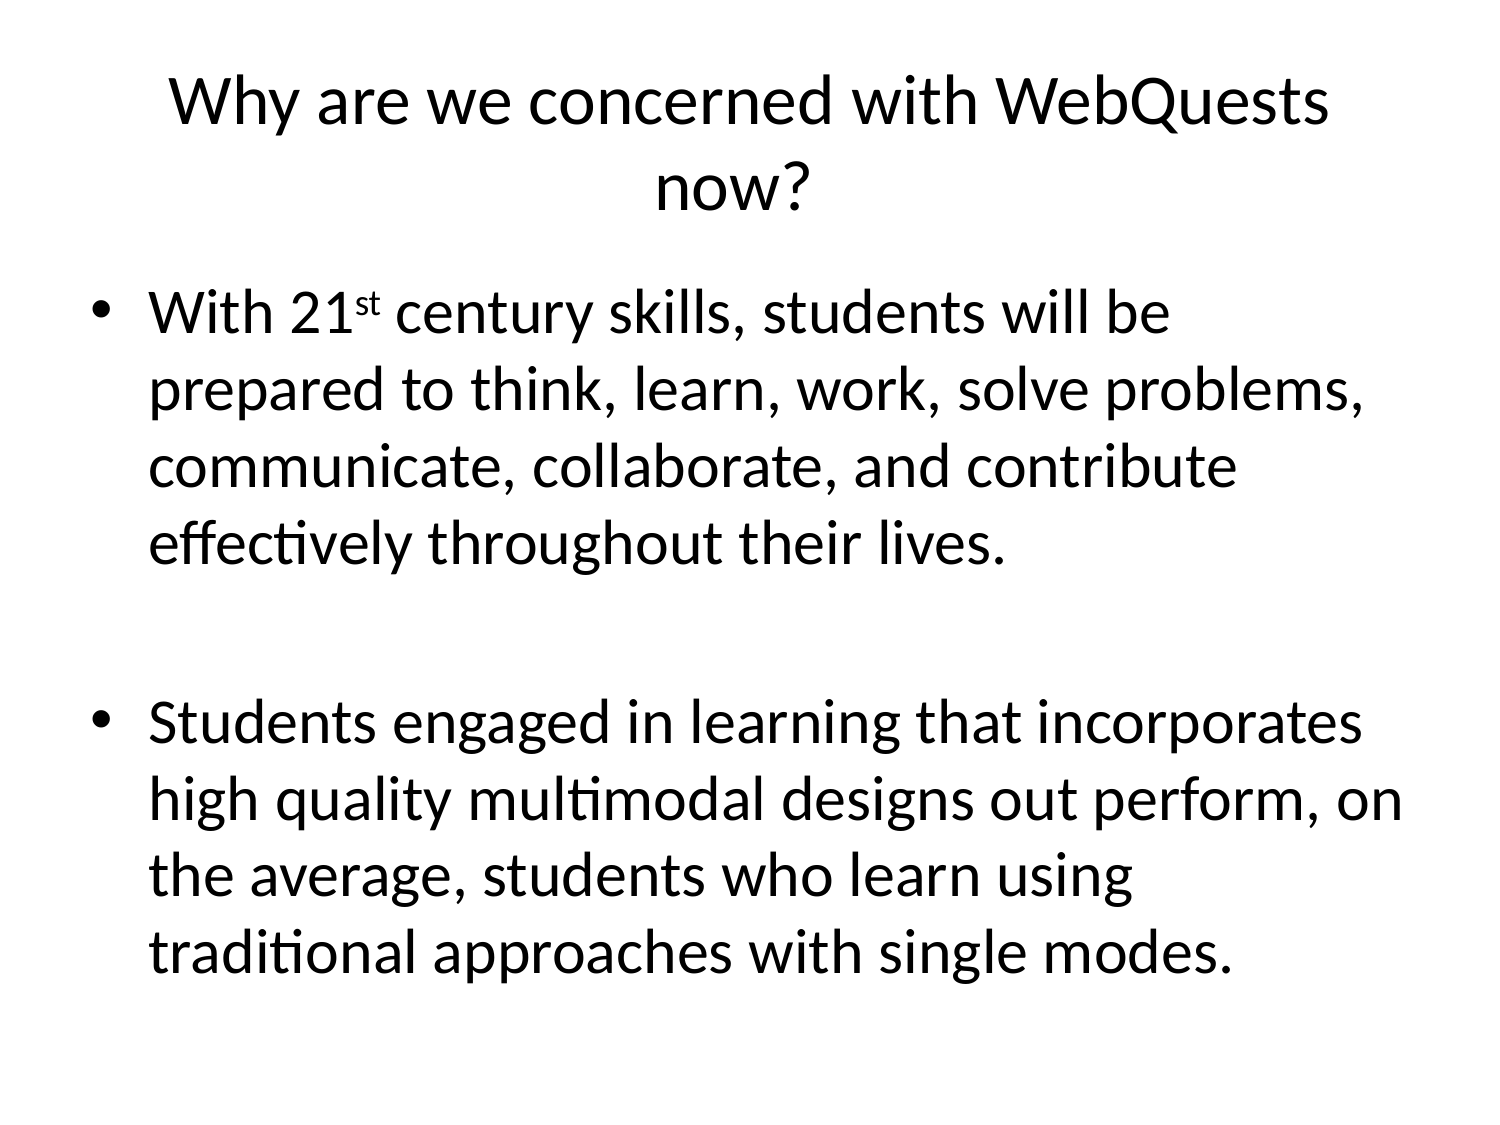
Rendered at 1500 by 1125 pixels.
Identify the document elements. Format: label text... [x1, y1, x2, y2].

list With 21st century skills, students will be prepared to think, learn, work, solve problems, communicate, collaborate, and contribute effectively throughout their lives. Students engaged in learning that incorporates high quality multimodal designs out perform, on the average, students who learn using traditional approaches with single modes. [75, 262, 1425, 1005]
title Why are we concerned with WebQuests now? [75, 45, 1425, 233]
